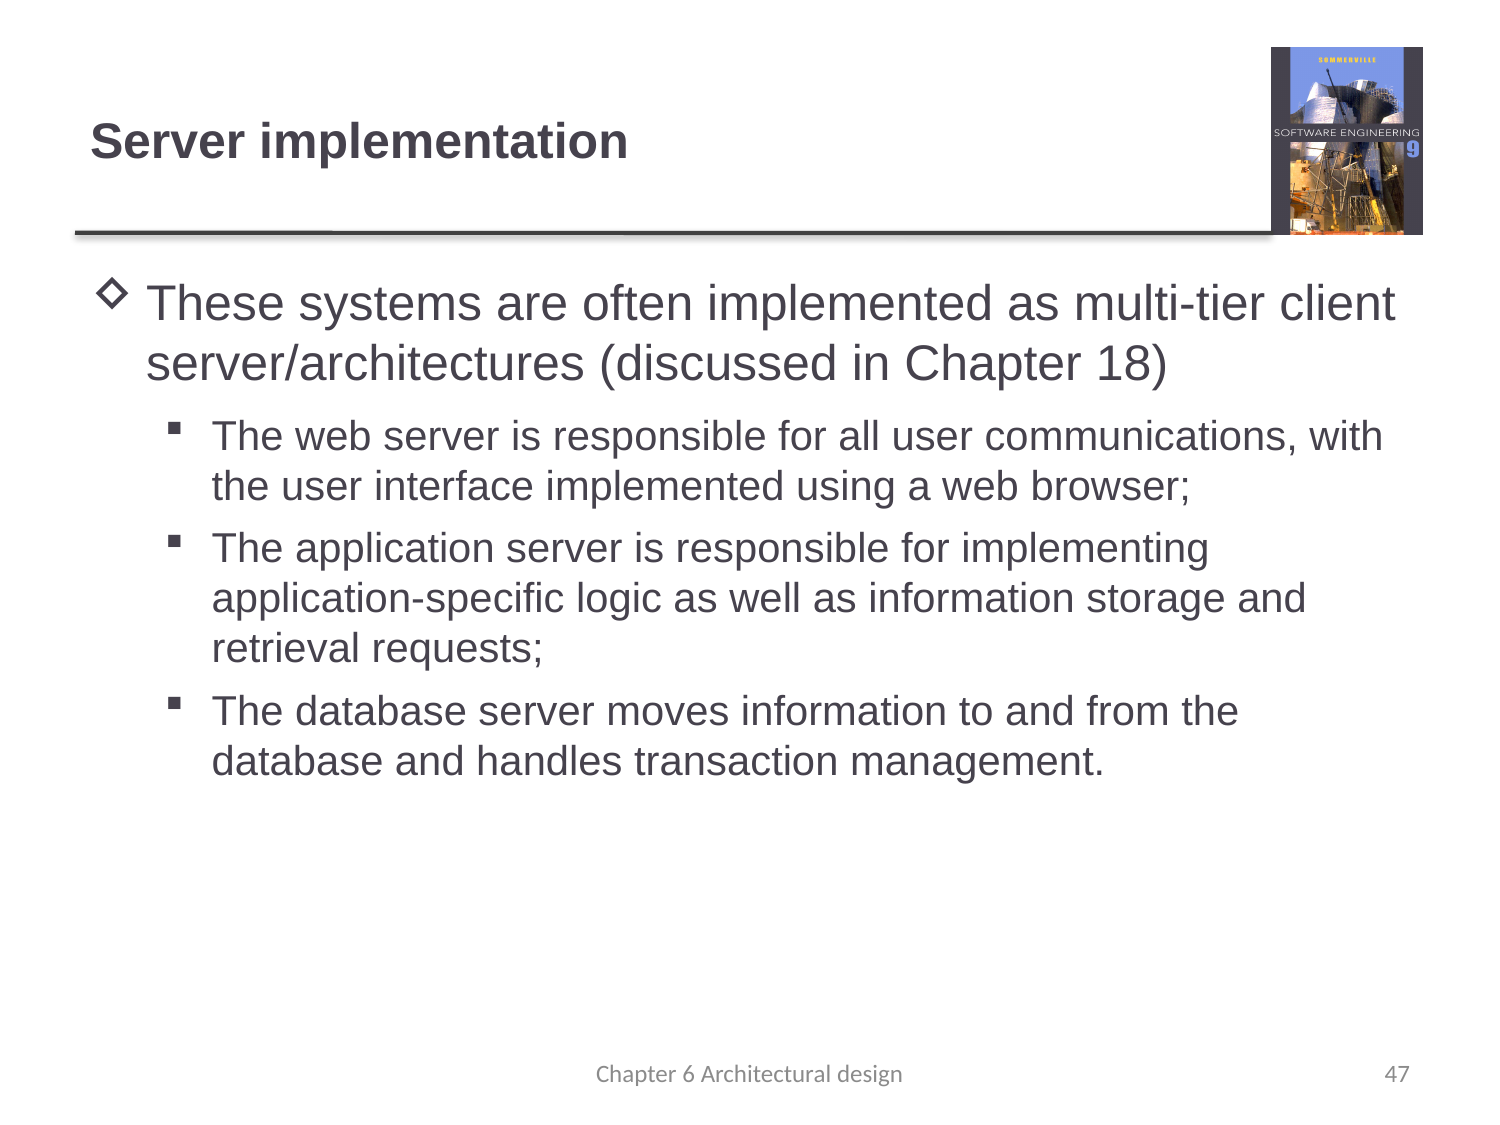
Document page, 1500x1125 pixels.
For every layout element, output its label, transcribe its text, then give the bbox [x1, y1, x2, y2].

slide_number 47 [1074, 1042, 1425, 1103]
picture [1272, 47, 1423, 235]
title Server implementation [74, 44, 1272, 233]
footer Chapter 6 Architectural design [512, 1042, 988, 1103]
list These systems are often implemented as multi-tier client server/architectures (discussed in Chapter 18) The web server is responsible for all user communications, with the user interface implemented using a web browser; The application server is responsible for implementing application-specific logic as well as information storage and retrieval requests; The database server moves information to and from the database and handles transaction management. [75, 262, 1425, 1005]
